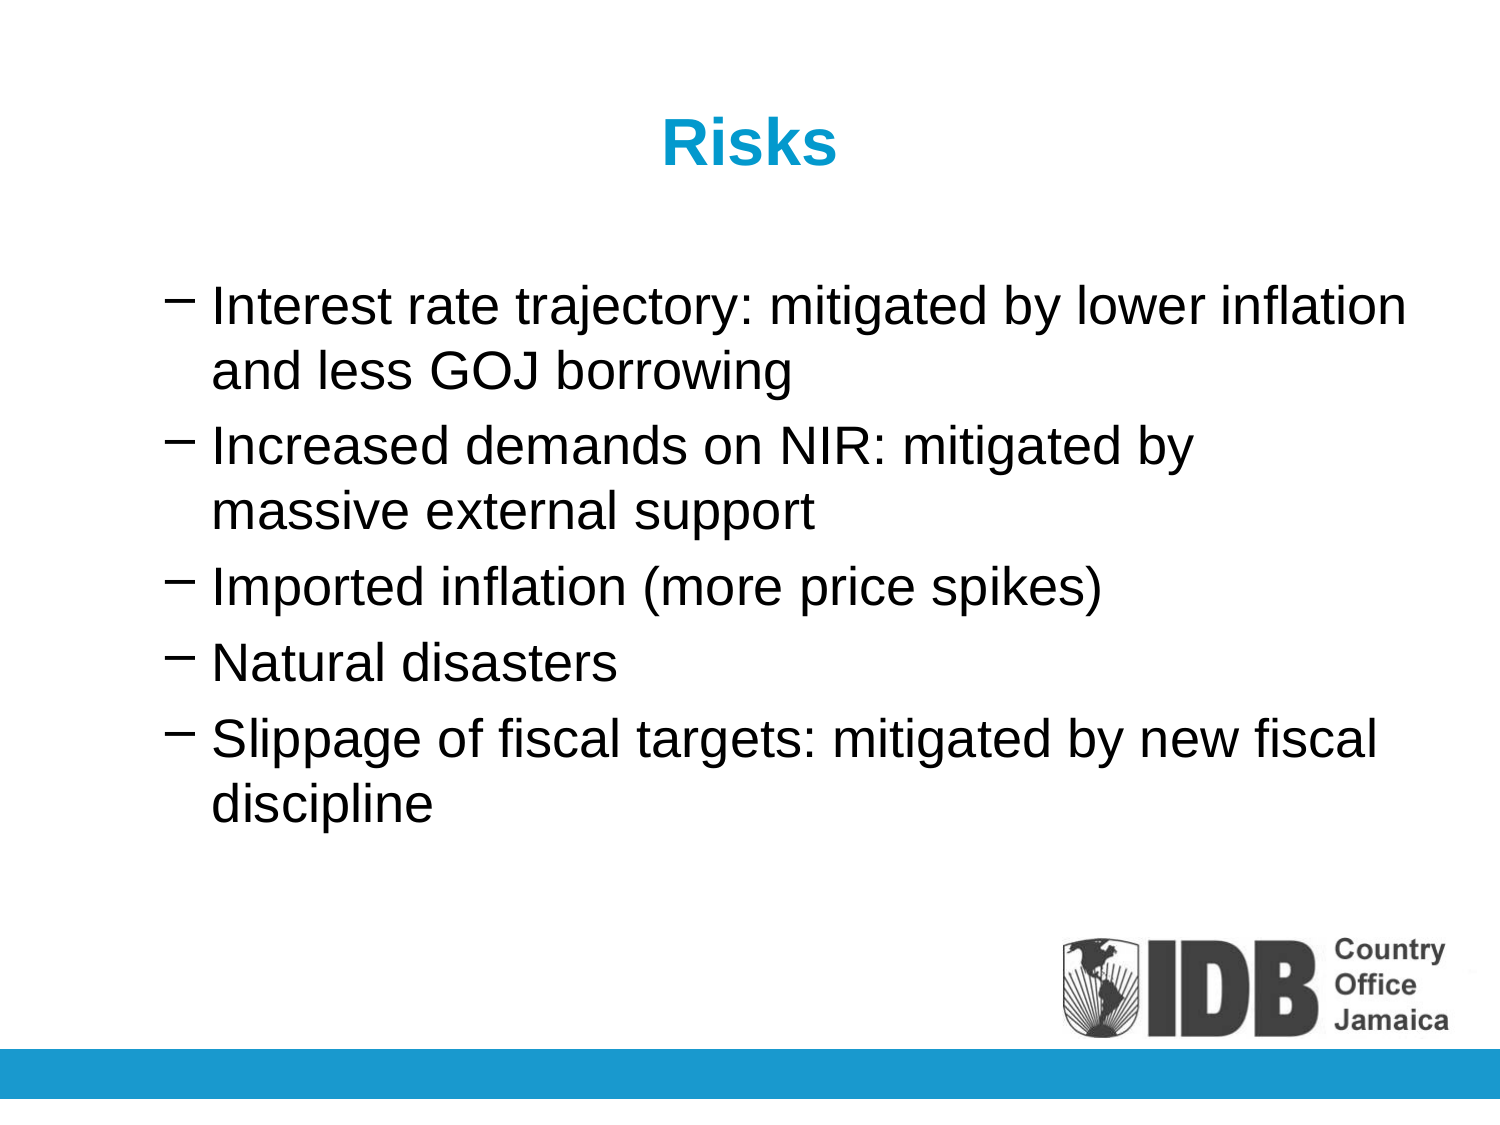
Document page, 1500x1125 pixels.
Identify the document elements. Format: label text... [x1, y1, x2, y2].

picture [0, 1049, 1500, 1099]
title Risks [74, 44, 1426, 233]
picture [1062, 937, 1477, 1039]
list Interest rate trajectory: mitigated by lower inflation and less GOJ borrowing Increased demands on NIR: mitigated by massive external support Imported inflation (more price spikes) Natural disasters Slippage of fiscal targets: mitigated by new fiscal discipline [74, 262, 1426, 901]
